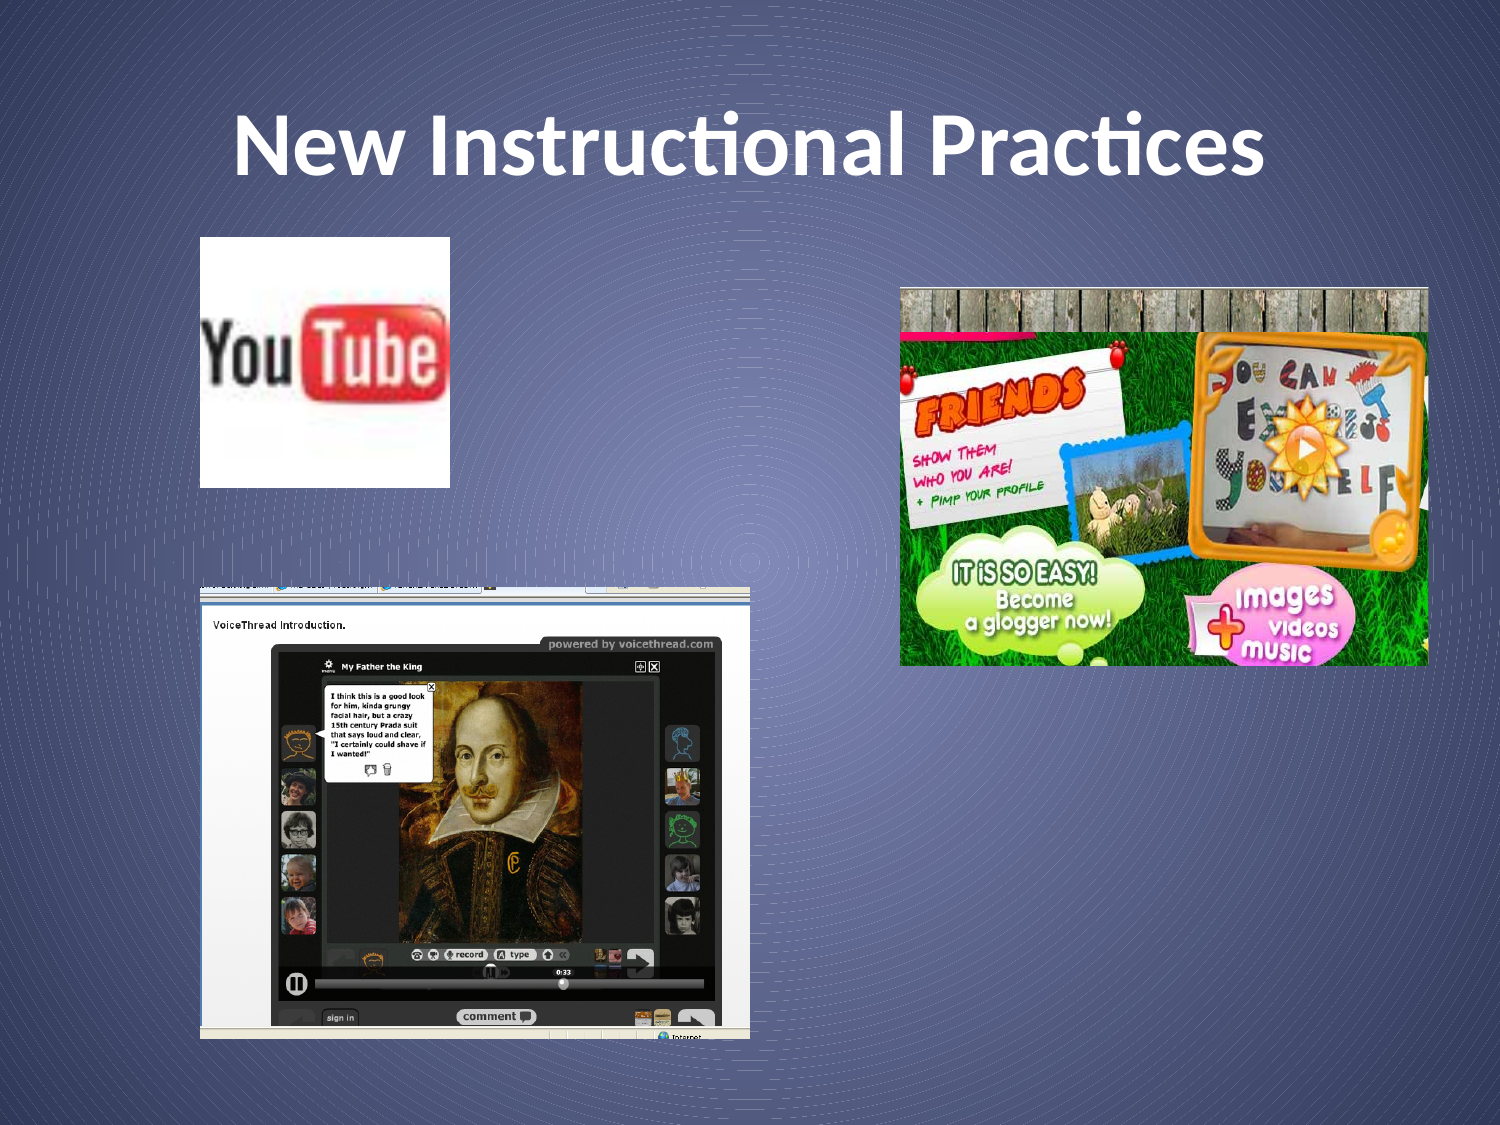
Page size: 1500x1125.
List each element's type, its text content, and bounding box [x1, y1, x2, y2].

picture [199, 237, 451, 488]
title New Instructional Practices [75, 45, 1425, 233]
picture [899, 287, 1429, 666]
picture [199, 587, 751, 1040]
